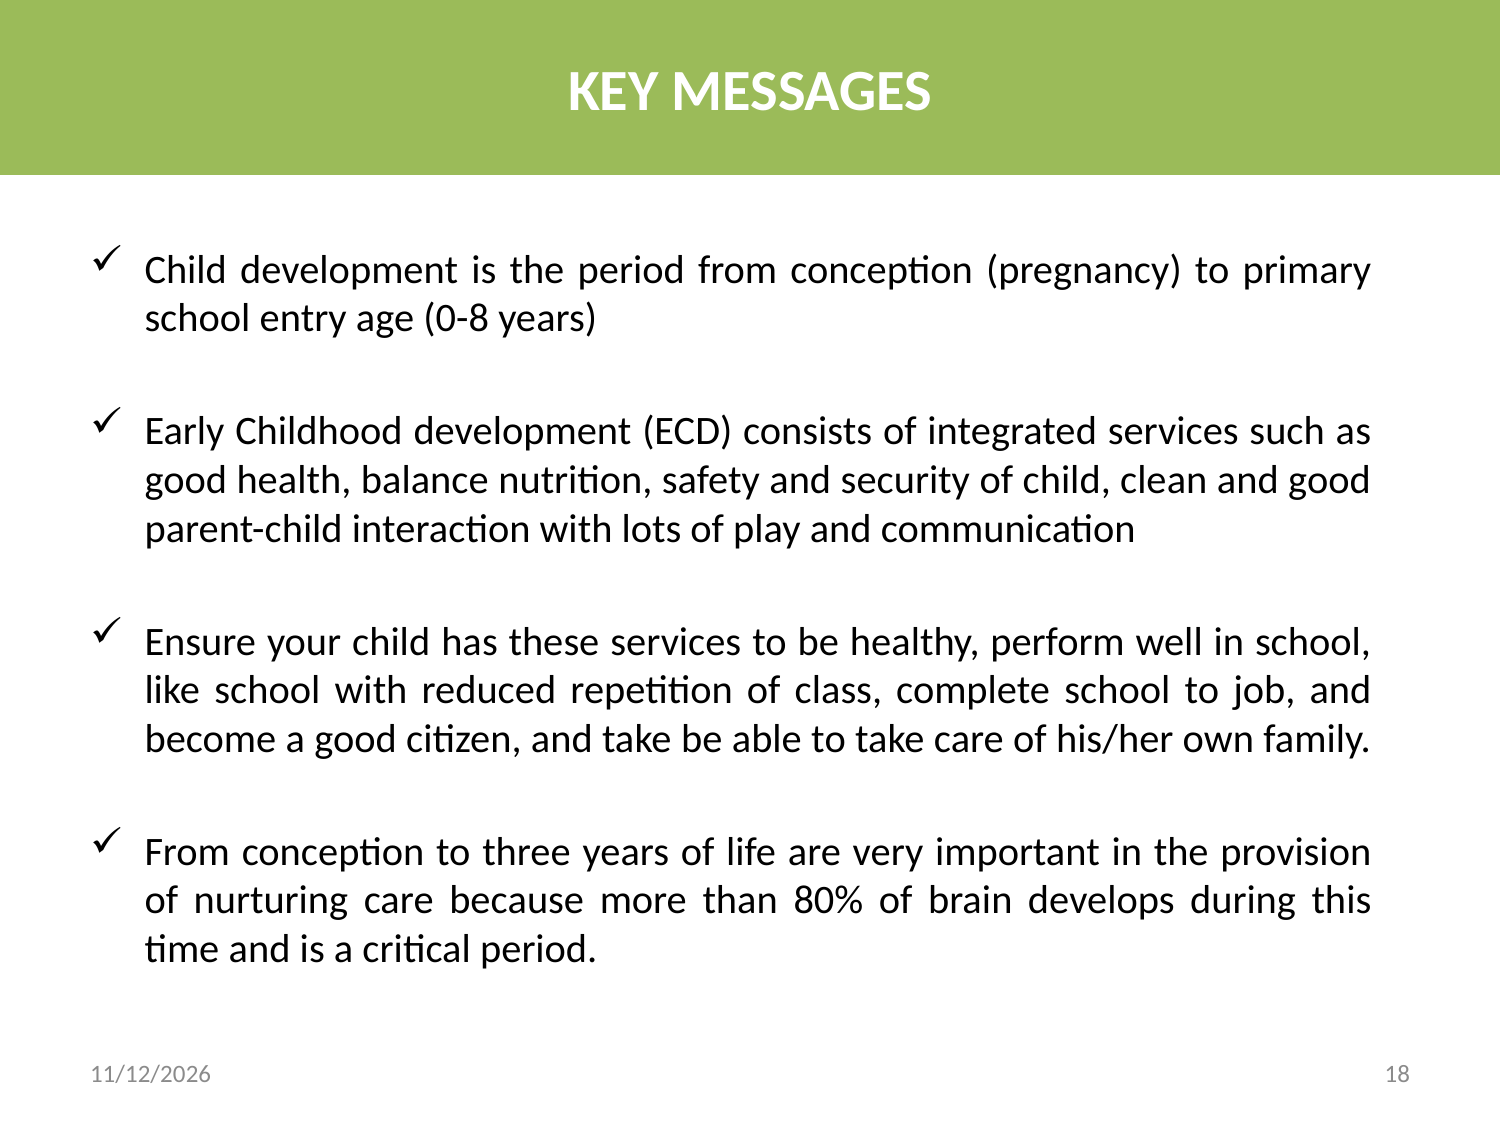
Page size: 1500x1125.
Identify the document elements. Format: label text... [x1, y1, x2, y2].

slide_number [75, 1042, 425, 1103]
list Child development is the period from conception (pregnancy) to primary school entry age (0-8 years) Early Childhood development (ECD) consists of integrated services such as good health, balance nutrition, safety and security of child, clean and good parent-child interaction with lots of play and communication Ensure your child has these services to be healthy, perform well in school, like school with reduced repetition of class, complete school to job, and become a good citizen, and take be able to take care of his/her own family. From conception to three years of life are very important in the provision of nurturing care because more than 80% of brain develops during this time and is a critical period. [75, 235, 1389, 1005]
text_box KEY MESSAGES [0, 0, 1500, 175]
slide_number 18 [1074, 1042, 1425, 1103]
